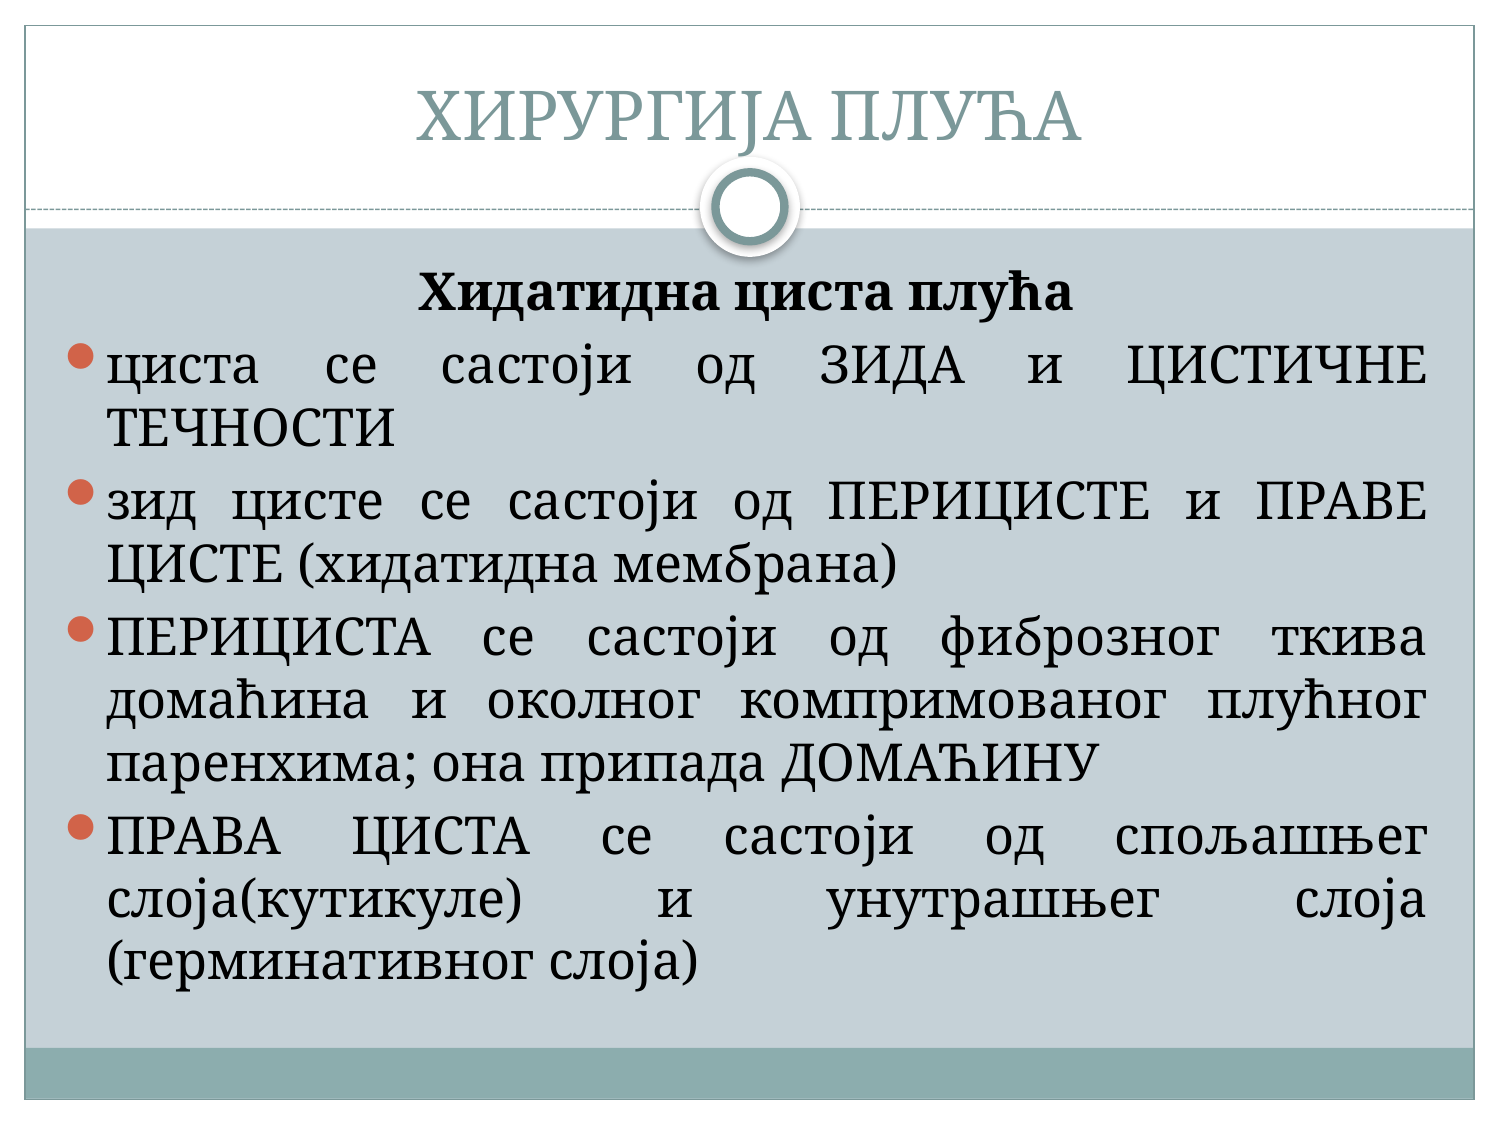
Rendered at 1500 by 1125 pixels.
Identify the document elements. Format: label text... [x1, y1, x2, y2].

list Хидатидна циста плућа циста се састоји од ЗИДА и ЦИСТИЧНЕ ТЕЧНОСТИ зид цисте се састоји од ПЕРИЦИСТЕ и ПРАВЕ ЦИСТЕ (хидатидна мембрана) ПЕРИЦИСТА се састоји од фиброзног ткива домаћина и околног компримованог плућног паренхима; она припада ДОМАЋИНУ ПРАВА ЦИСТА се састоји од спољашњег слоја(кутикуле) и унутрашњег слоја (герминативног слоја) [49, 250, 1445, 1001]
title ХИРУРГИЈА ПЛУЋА [49, 37, 1450, 162]
